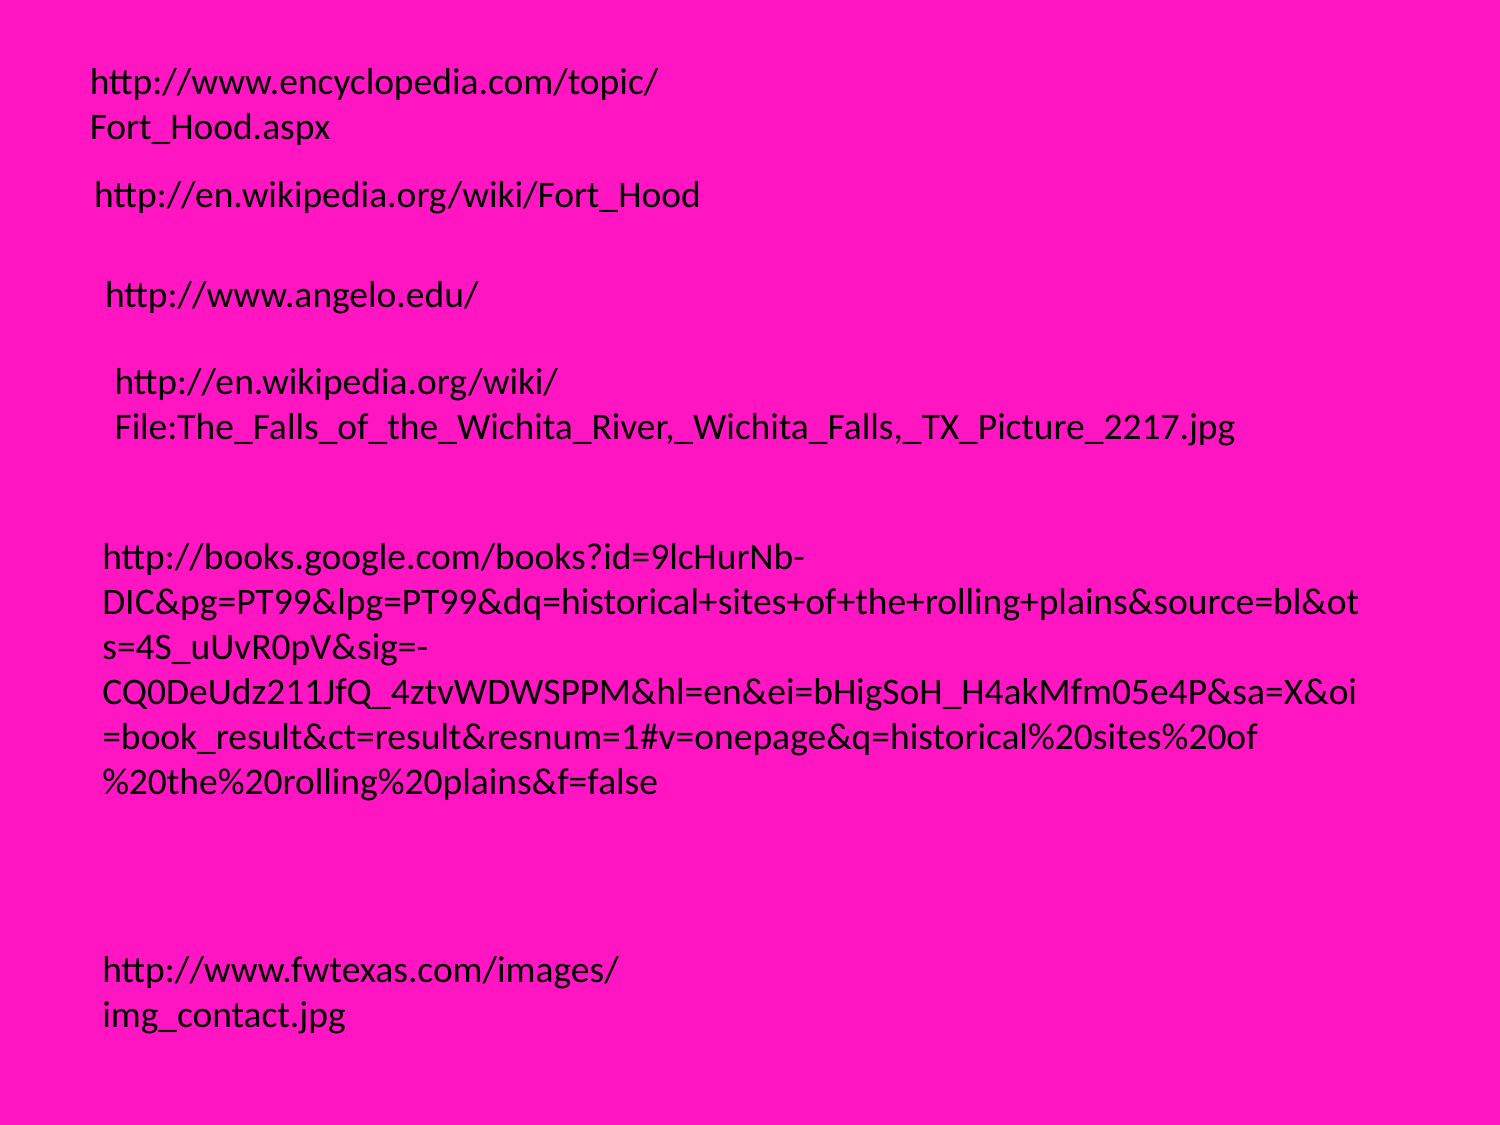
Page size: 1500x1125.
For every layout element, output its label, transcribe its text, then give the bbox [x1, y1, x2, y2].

text_box http://books.google.com/books?id=9lcHurNb-DIC&pg=PT99&lpg=PT99&dq=historical+sites+of+the+rolling+plains&source=bl&ots=4S_uUvR0pV&sig=-CQ0DeUdz211JfQ_4ztvWDWSPPM&hl=en&ei=bHigSoH_H4akMfm05e4P&sa=X&oi=book_result&ct=result&resnum=1#v=onepage&q=historical%20sites%20of%20the%20rolling%20plains&f=false [87, 524, 1388, 855]
text_box http://www.fwtexas.com/images/img_contact.jpg [87, 937, 838, 1043]
text_box http://www.encyclopedia.com/topic/Fort_Hood.aspx [74, 49, 825, 155]
text_box http://en.wikipedia.org/wiki/Fort_Hood [79, 162, 717, 223]
text_box http://www.angelo.edu/ [90, 262, 494, 323]
text_box http://en.wikipedia.org/wiki/File:The_Falls_of_the_Wichita_River,_Wichita_Falls,_TX_Picture_2217.jpg [99, 349, 1375, 455]
